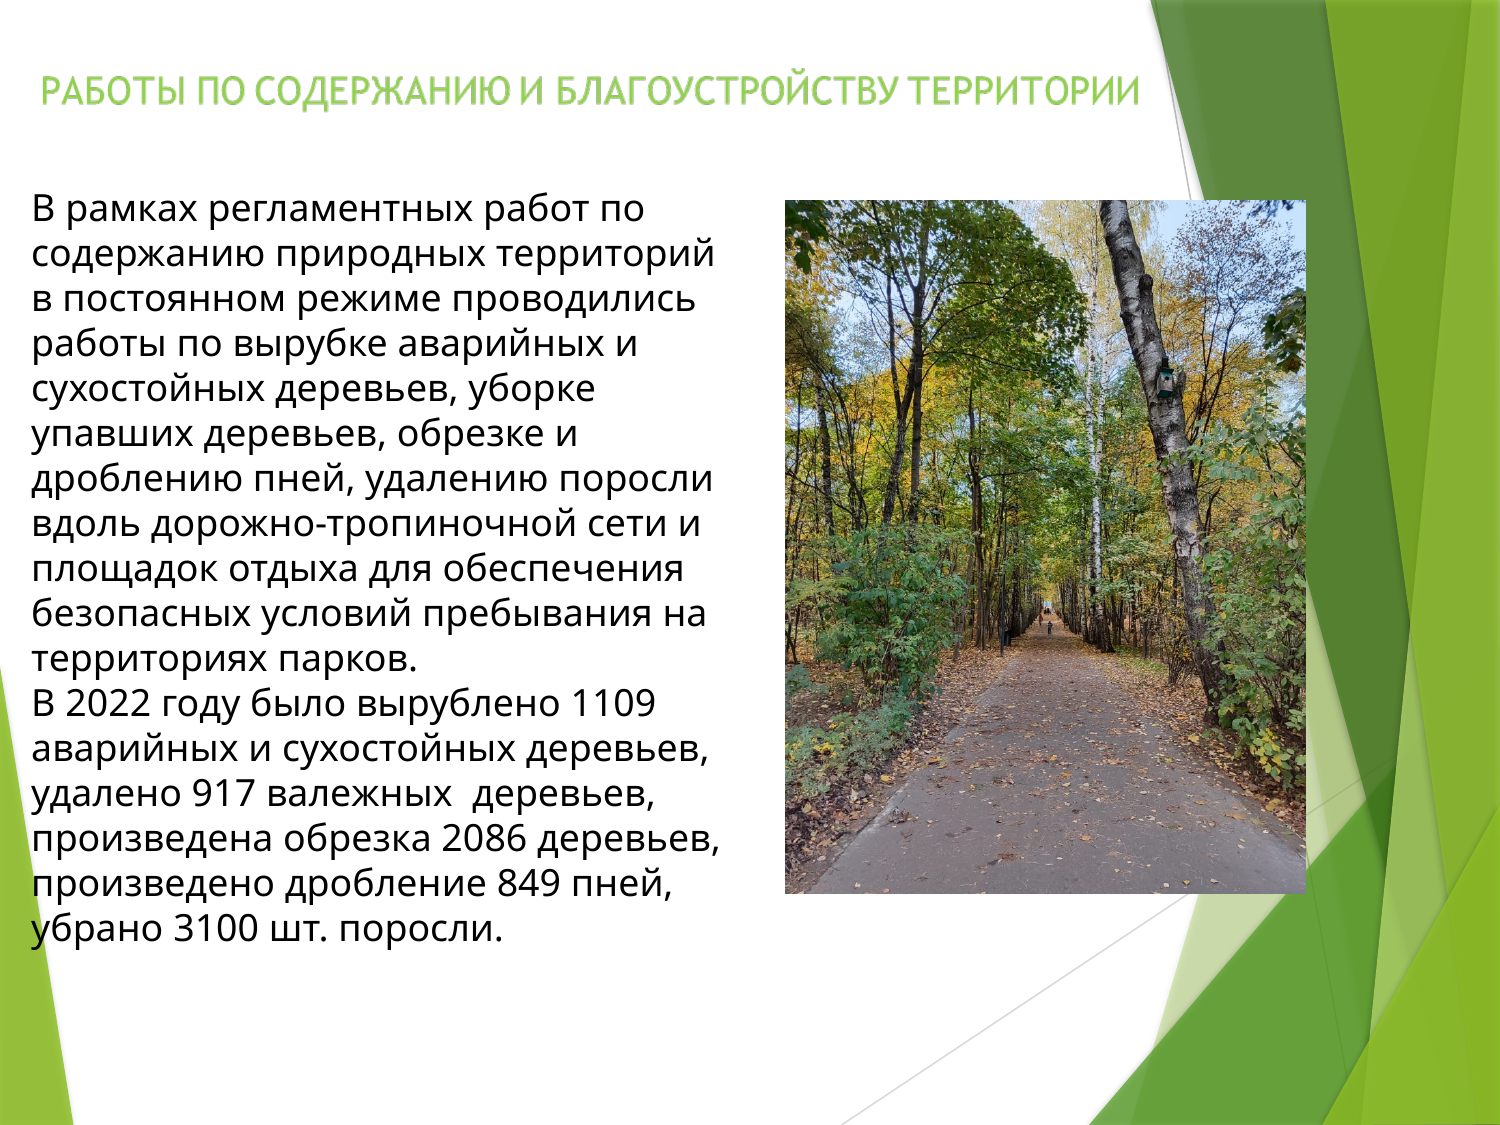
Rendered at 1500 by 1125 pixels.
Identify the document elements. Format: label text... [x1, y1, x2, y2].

picture [17, 54, 1173, 137]
picture [784, 200, 1306, 895]
text_box В рамках регламентных работ по содержанию природных территорий в постоянном режиме проводились работы по вырубке аварийных и сухостойных деревьев, уборке упавших деревьев, обрезке и дроблению пней, удалению поросли вдоль дорожно-тропиночной сети и площадок отдыха для обеспечения безопасных условий пребывания на территориях парков. В 2022 году было вырублено 1109 аварийных и сухостойных деревьев, удалено 917 валежных деревьев, произведена обрезка 2086 деревьев, произведено дробление 849 пней, убрано 3100 шт. поросли. [16, 176, 761, 956]
